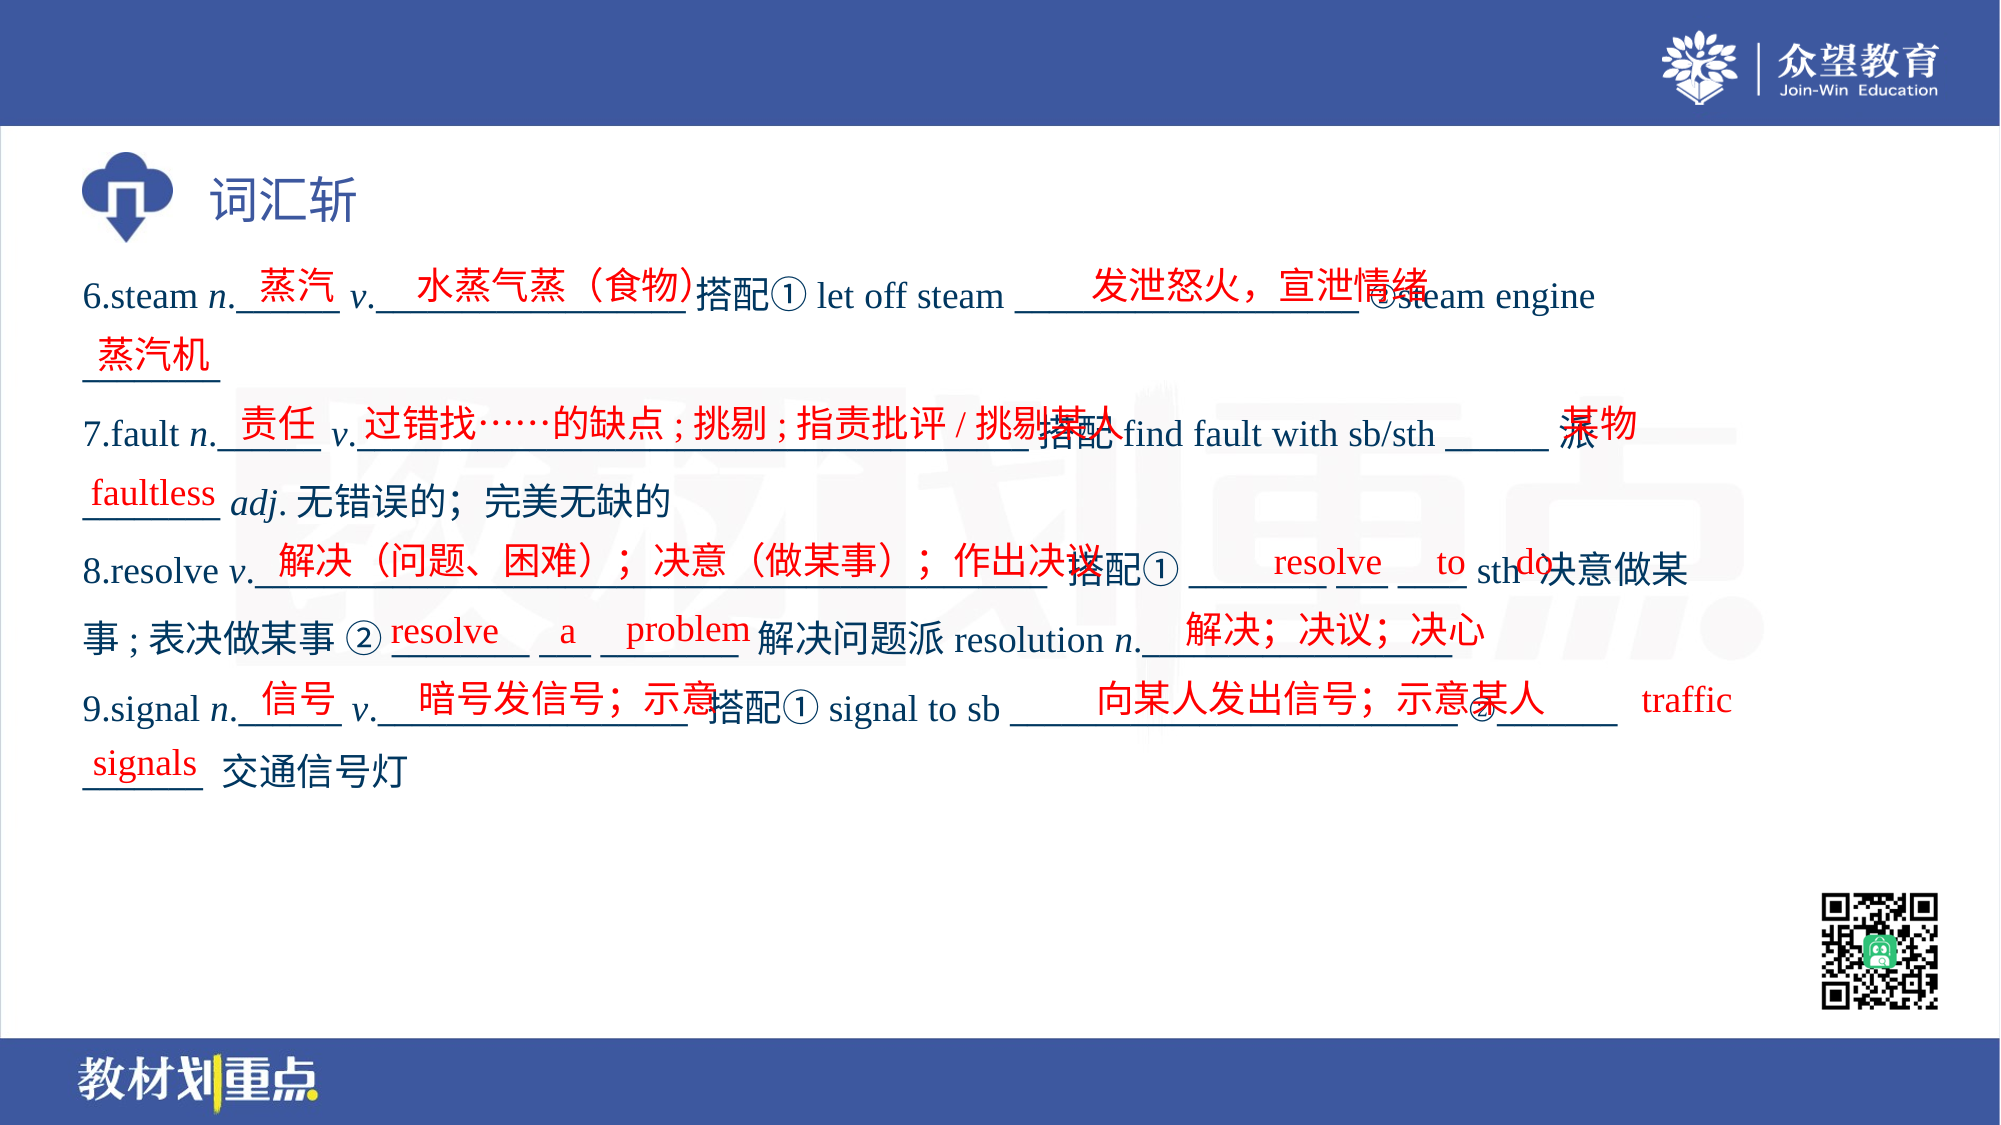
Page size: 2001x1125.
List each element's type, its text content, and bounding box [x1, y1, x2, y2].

text_box 某物 [1549, 379, 1652, 439]
text_box a [545, 586, 590, 645]
text_box 6.steam n.______ v.__________________搭配①let off steam ____________________ ②steam engine ________ 7.fault n.______ v._______________________________________搭配find fault with sb/sth ______派 ________ adj.无错误的；完美无缺的 8.resolve v.______________________________________________ 搭配①________ ___ ____ sth 决意做某 事;表决做某事 ②________ ___ ________ 解决问题派resolution n.__________________ 9.signal n.______ v.__________________ 搭配①signal to sb __________________________ ②_______ _______ 交通信号灯 [82, 247, 1817, 787]
text_box 解决（问题、困难）；决意（做某事）；作出决议 [264, 517, 1117, 576]
text_box signals [79, 718, 211, 777]
text_box 水蒸气蒸（食物） [403, 242, 731, 301]
text_box faultless [77, 448, 230, 507]
text_box problem [612, 584, 765, 643]
picture [0, 0, 2000, 1125]
text_box 解决；决议；决心 [1171, 586, 1500, 645]
text_box 发泄怒火，宣泄情绪 [1077, 242, 1443, 301]
text_box 暗号发信号；示意 [405, 654, 733, 713]
text_box traffic [1628, 654, 1747, 713]
text_box resolve [377, 586, 513, 645]
text_box 蒸汽机 [83, 311, 224, 370]
text_box do [1502, 517, 1567, 576]
text_box 蒸汽 [245, 242, 349, 301]
text_box 责任 [227, 379, 330, 439]
text_box 向某人发出信号；示意某人 [1082, 654, 1560, 713]
text_box 信号 [247, 654, 351, 713]
text_box to [1422, 517, 1480, 576]
text_box 过错找……的缺点;挑剔;指责批评/挑剔某人 [378, 380, 1112, 438]
text_box resolve [1260, 517, 1397, 576]
